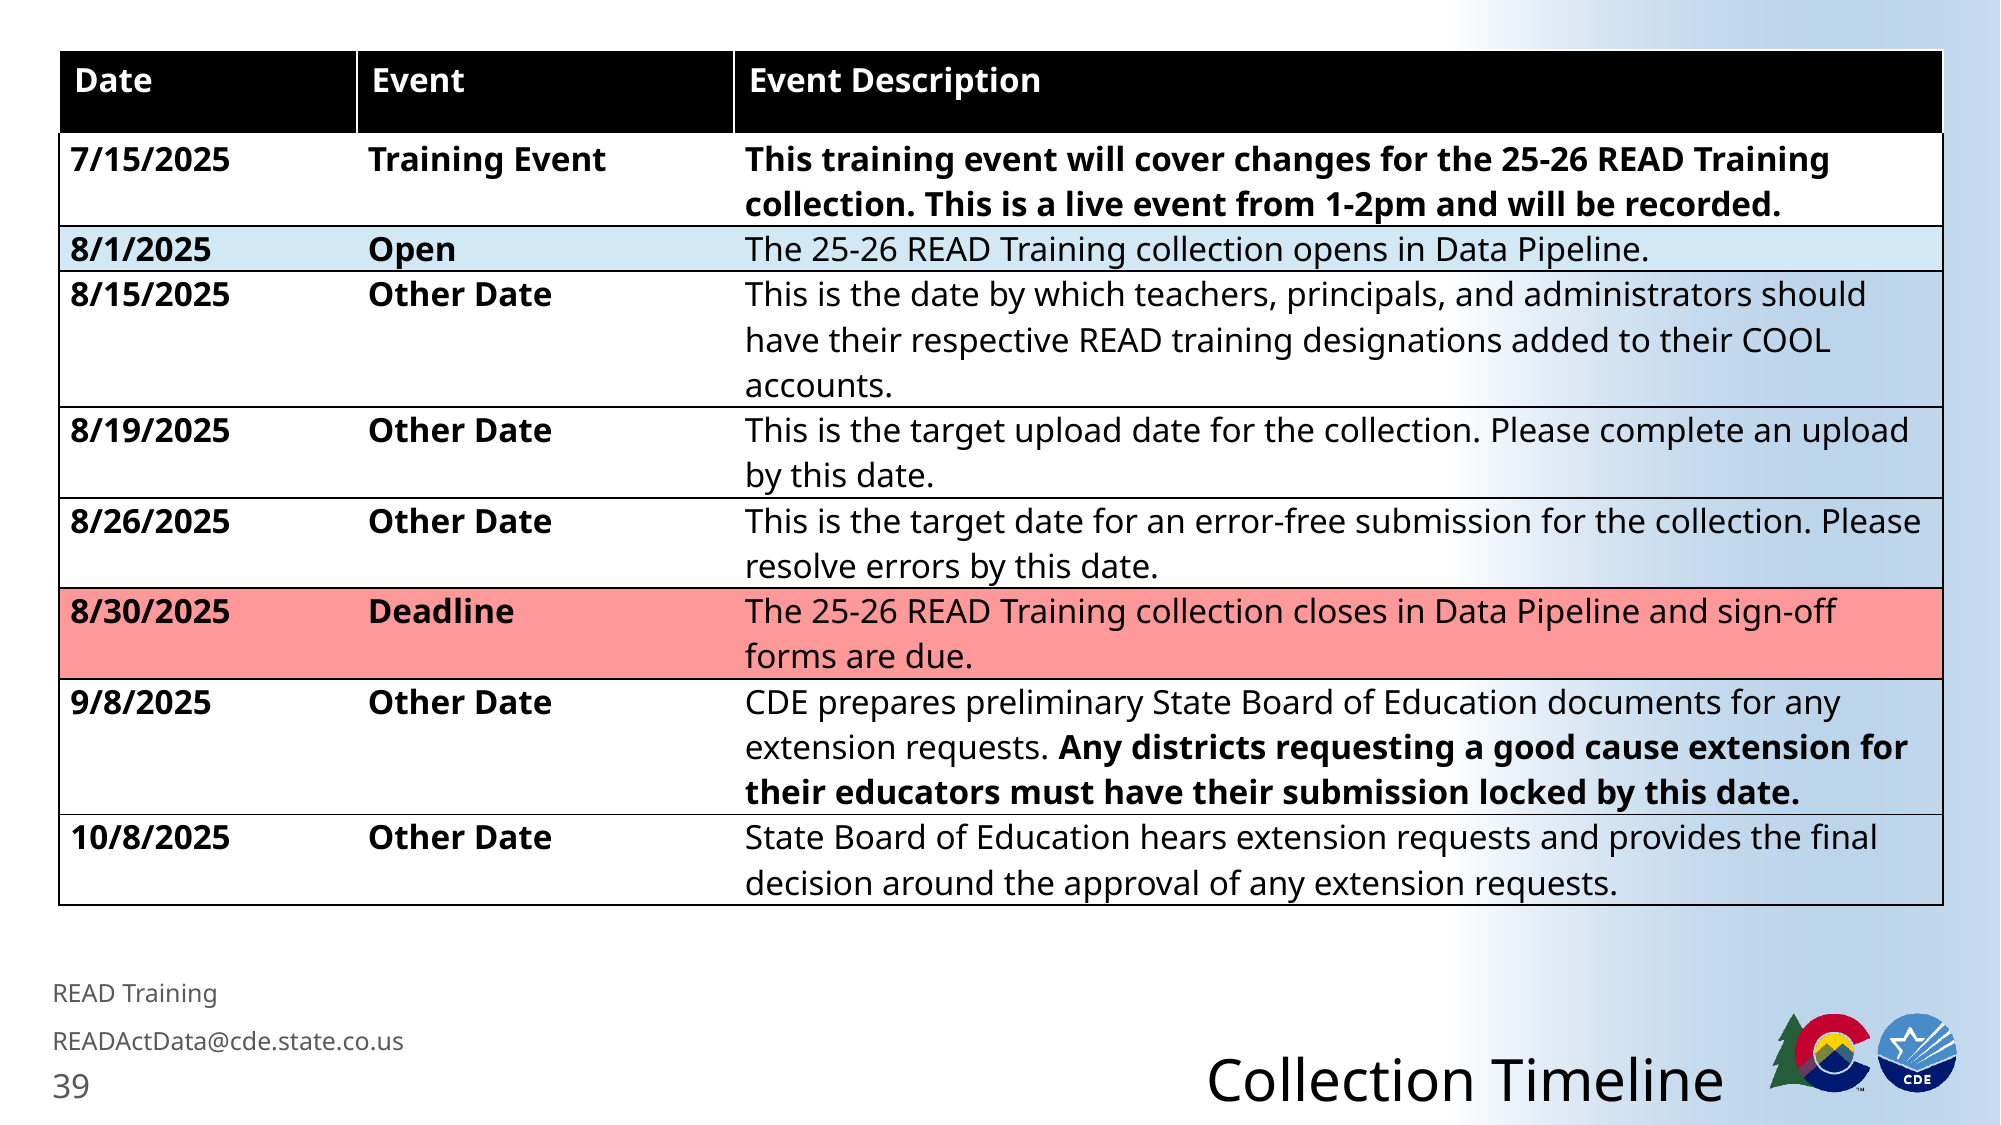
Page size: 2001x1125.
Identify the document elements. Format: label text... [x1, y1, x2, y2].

table_cell Other Date [357, 815, 734, 904]
table_header Event [358, 51, 733, 133]
table_cell Other Date [357, 680, 734, 814]
table_header Event Description [735, 51, 1942, 133]
table_cell 7/15/2025 [60, 138, 357, 225]
table_cell Other Date [357, 272, 734, 406]
table_cell 8/1/2025 [60, 227, 357, 270]
table_cell 8/15/2025 [60, 272, 357, 406]
list READ Training [37, 970, 622, 1017]
table_cell This is the target upload date for the collection. Please complete an upload by this date. [734, 408, 1942, 497]
table_cell 10/8/2025 [60, 815, 357, 904]
table_cell Training Event [357, 138, 734, 225]
table_cell This is the target date for an error-free submission for the collection. Please resolve errors by this date. [734, 499, 1942, 587]
table_cell The 25-26 READ Training collection closes in Data Pipeline and sign-off forms are due. [734, 589, 1942, 678]
table_cell Open [357, 227, 734, 270]
table_cell 8/30/2025 [60, 589, 357, 678]
table_cell The 25-26 READ Training collection opens in Data Pipeline. [734, 227, 1942, 270]
title Collection Timeline [639, 966, 1725, 1115]
table_cell State Board of Education hears extension requests and provides the final decision around the approval of any extension requests. [734, 815, 1942, 904]
table_cell This is the date by which teachers, principals, and administrators should have their respective READ training designations added to their COOL accounts. [734, 272, 1942, 406]
table_cell 8/26/2025 [60, 499, 357, 587]
table_cell 8/19/2025 [60, 408, 357, 497]
table_cell Deadline [357, 589, 734, 678]
list READActData@cde.state.co.us [37, 1018, 622, 1065]
table_cell Other Date [357, 499, 734, 587]
table_cell CDE prepares preliminary State Board of Education documents for any extension requests. Any districts requesting a good cause extension for their educators must have their submission locked by this date. [734, 680, 1942, 814]
slide_number 39 [37, 1064, 165, 1111]
table_header Date [60, 51, 356, 133]
table_cell This training event will cover changes for the 25-26 READ Training collection. This is a live event from 1-2pm and will be recorded. [734, 138, 1942, 225]
picture [1768, 1012, 1957, 1093]
table_cell 9/8/2025 [60, 680, 357, 814]
table_cell Other Date [357, 408, 734, 497]
